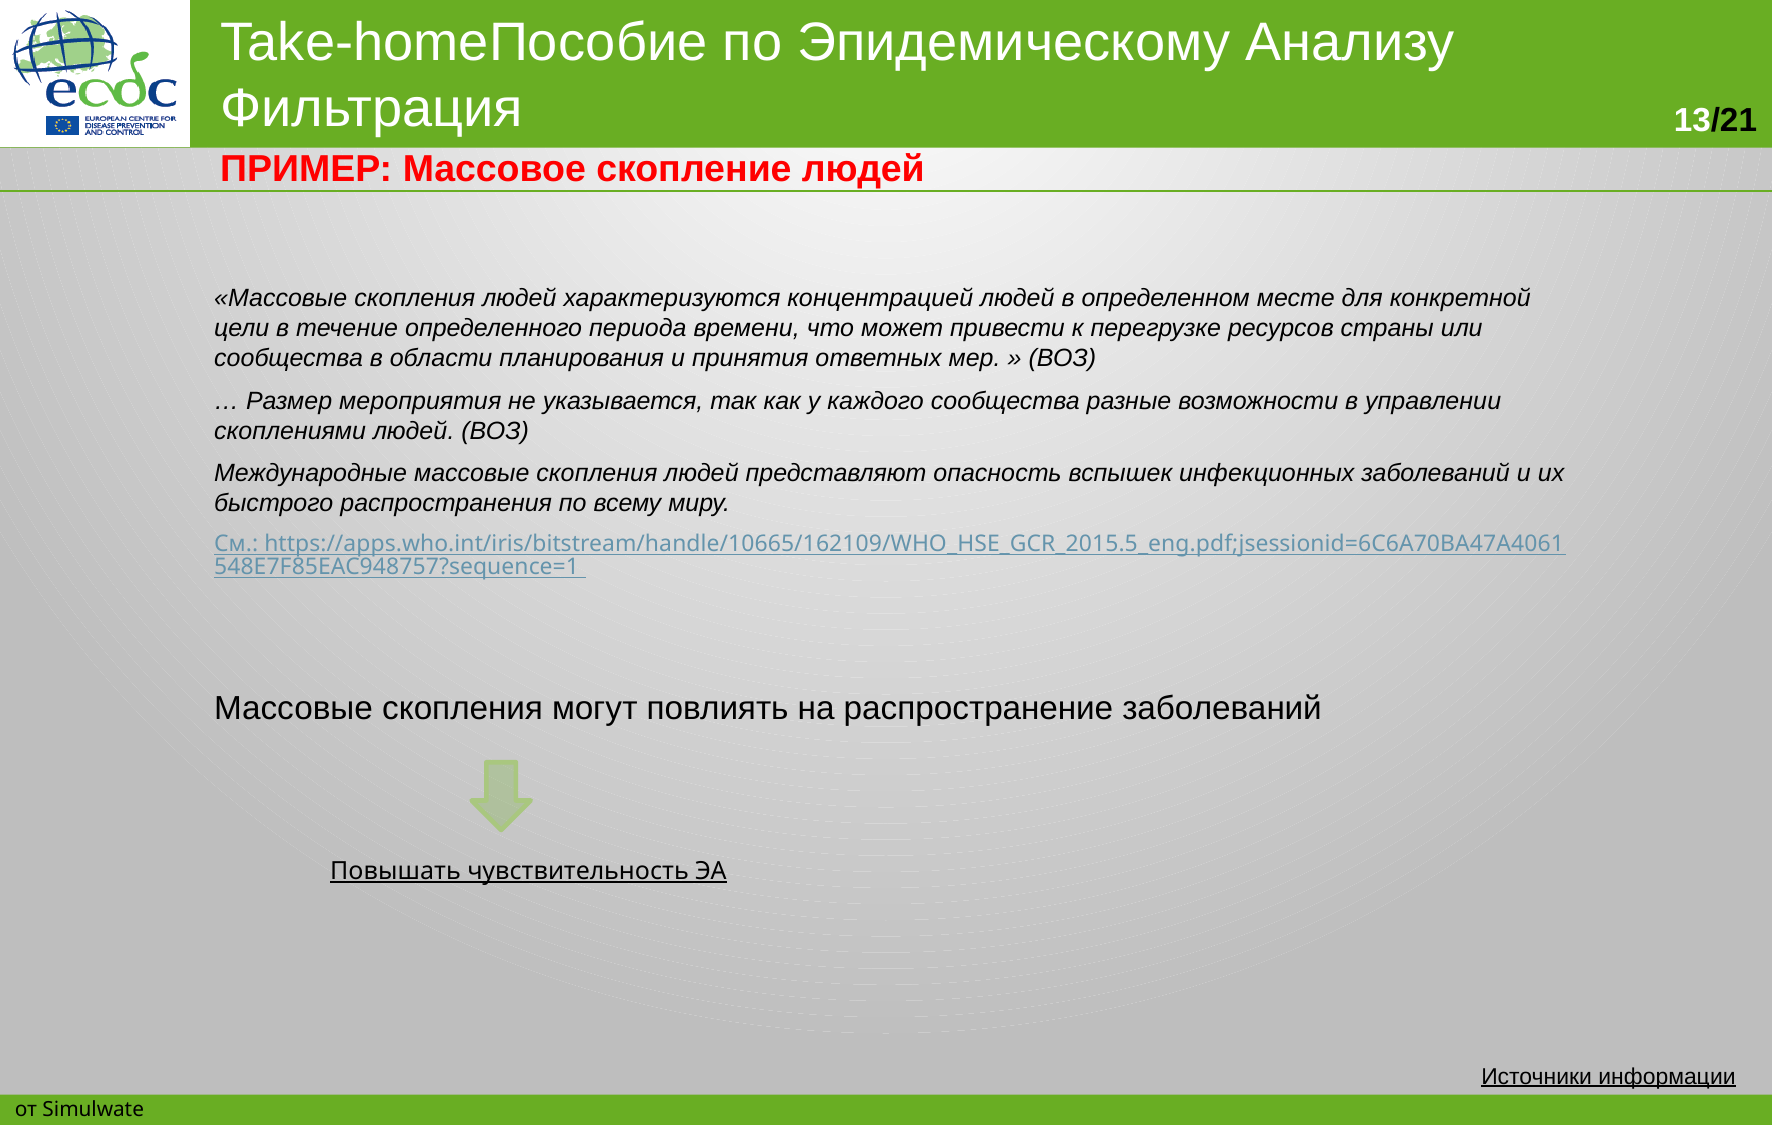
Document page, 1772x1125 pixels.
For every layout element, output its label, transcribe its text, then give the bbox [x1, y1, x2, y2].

text_box «Массовые скопления людей характеризуются концентрацией людей в определенном месте для конкретной цели в течение определенного периода времени, что может привести к перегрузке ресурсов страны или сообщества в области планирования и принятия ответных мер. » (ВОЗ) … Размер мероприятия не указывается, так как у каждого сообщества разные возможности в управлении скоплениями людей. (ВОЗ) Международные массовые скопления людей представляют опасность вспышек инфекционных заболеваний и их быстрого распространения по всему миру. См.: https://apps.who.int/iris/bitstream/handle/10665/162109/WHO_HSE_GCR_2015.5_eng.pdf;jsessionid=6C6A70BA47A4061548E7F85EAC948757?sequence=1 Массовые скопления могут повлиять на распространение заболеваний [199, 274, 1594, 603]
text_box ПРИМЕР: Массовое скопление людей [205, 141, 1406, 198]
text_box Источники информации [1456, 1057, 1751, 1097]
picture [0, 0, 190, 147]
text_box Повышать чувствительность ЭА [159, 850, 898, 893]
text_box [471, 762, 531, 830]
